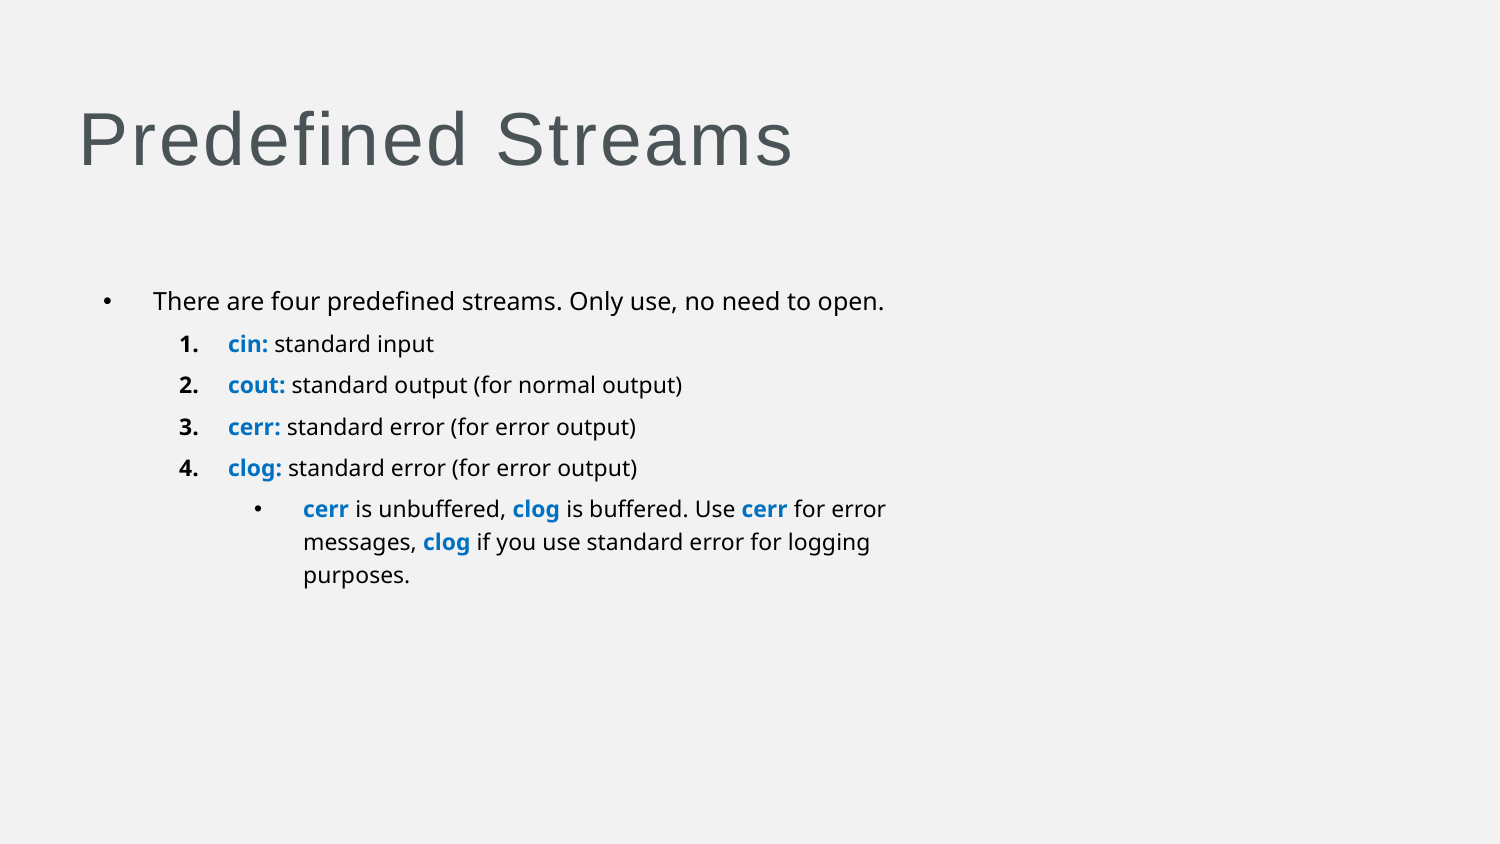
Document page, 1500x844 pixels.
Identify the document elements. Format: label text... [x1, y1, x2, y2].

list There are four predefined streams. Only use, no need to open. cin: standard input cout: standard output (for normal output) cerr: standard error (for error output) clog: standard error (for error output) cerr is unbuffered, clog is buffered. Use cerr for error messages, clog if you use standard error for logging purposes. [68, 270, 946, 743]
title Predefined Streams [66, 79, 1434, 194]
